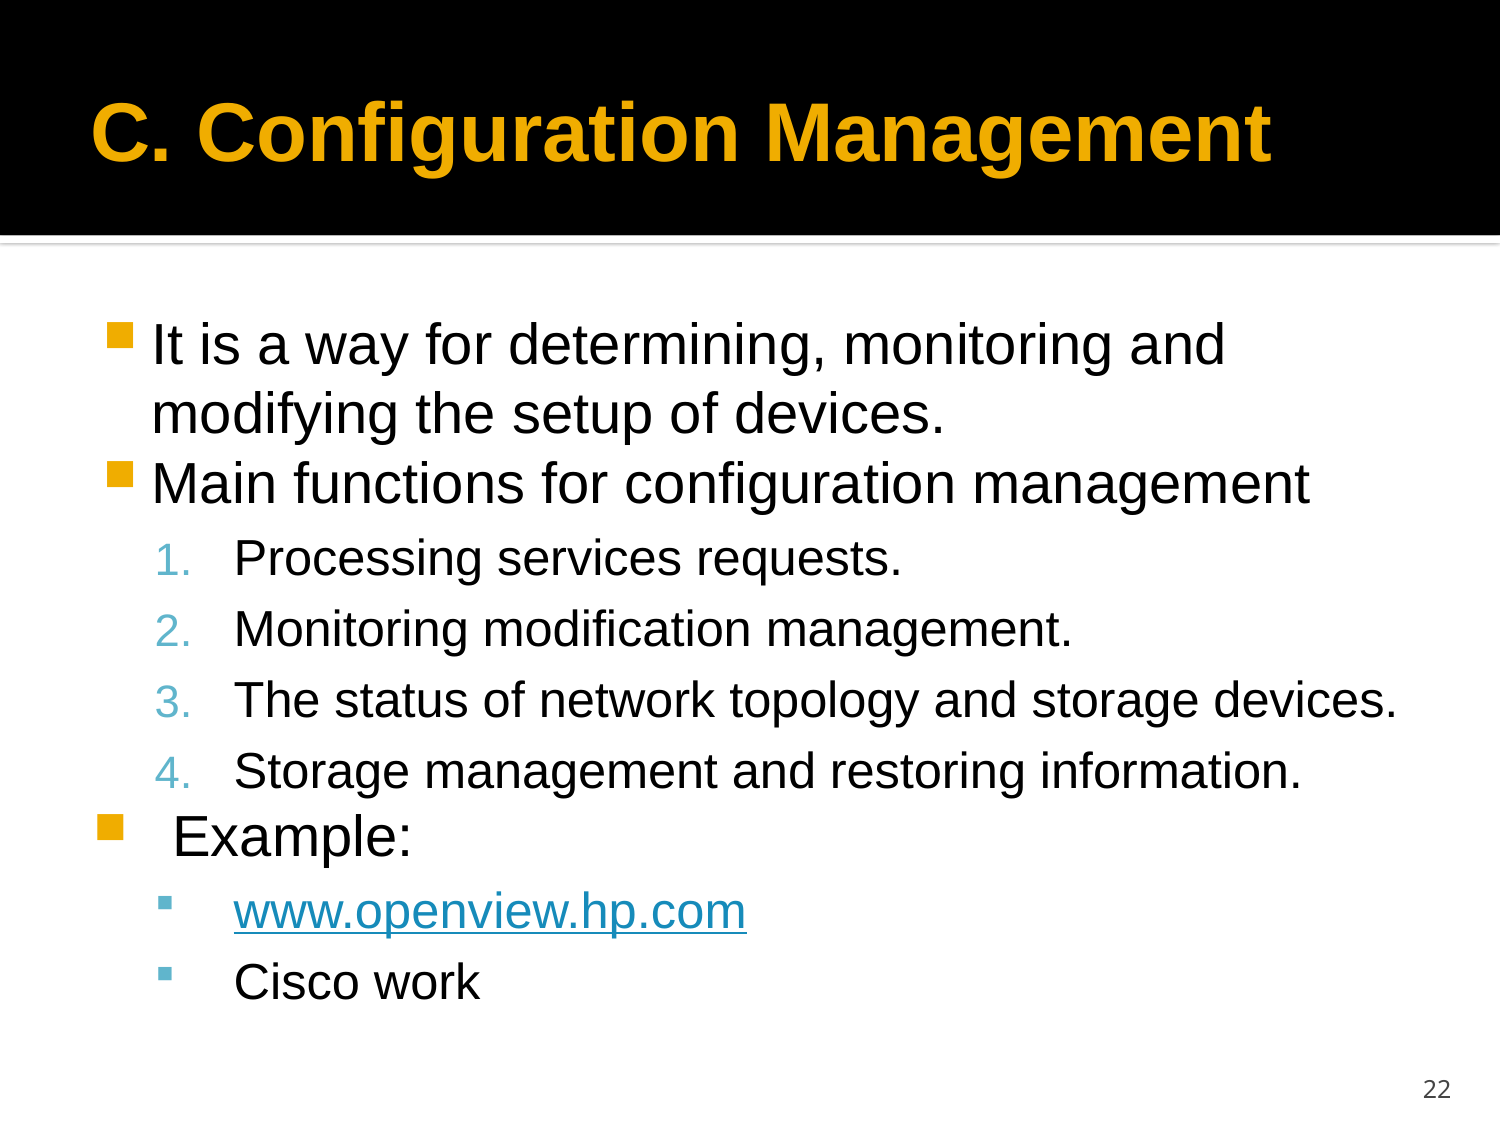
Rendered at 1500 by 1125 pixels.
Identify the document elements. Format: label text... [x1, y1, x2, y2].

title C. Configuration Management [75, 25, 1425, 231]
slide_number 22 [1345, 1062, 1467, 1108]
list It is a way for determining, monitoring and modifying the setup of devices. Main functions for configuration management Processing services requests. Monitoring modification management. The status of network topology and storage devices. Storage management and restoring information. Example: www.openview.hp.com Cisco work [75, 291, 1425, 1050]
